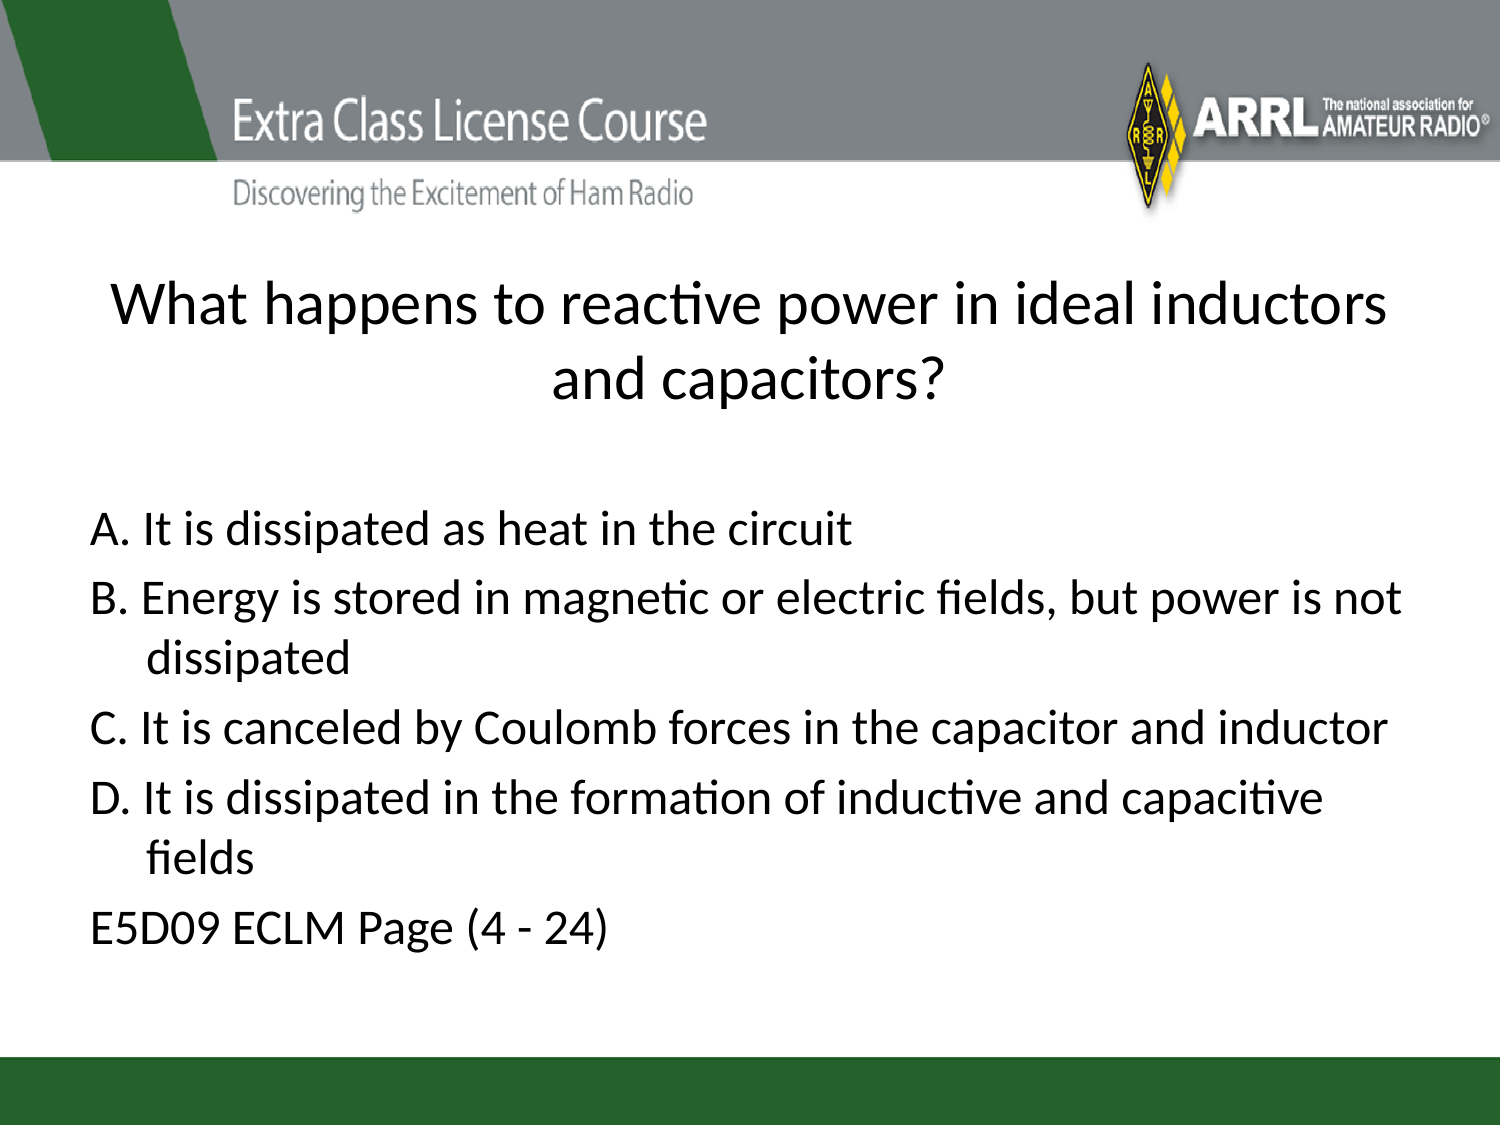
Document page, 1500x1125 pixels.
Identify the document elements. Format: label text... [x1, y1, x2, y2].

list A. It is dissipated as heat in the circuit B. Energy is stored in magnetic or electric fields, but power is not dissipated C. It is canceled by Coulomb forces in the capacitor and inductor D. It is dissipated in the formation of inductive and capacitive fields E5D09 ECLM Page (4 - 24) [75, 487, 1425, 1005]
title What happens to reactive power in ideal inductors and capacitors? [75, 254, 1425, 435]
picture [0, 0, 1500, 1125]
